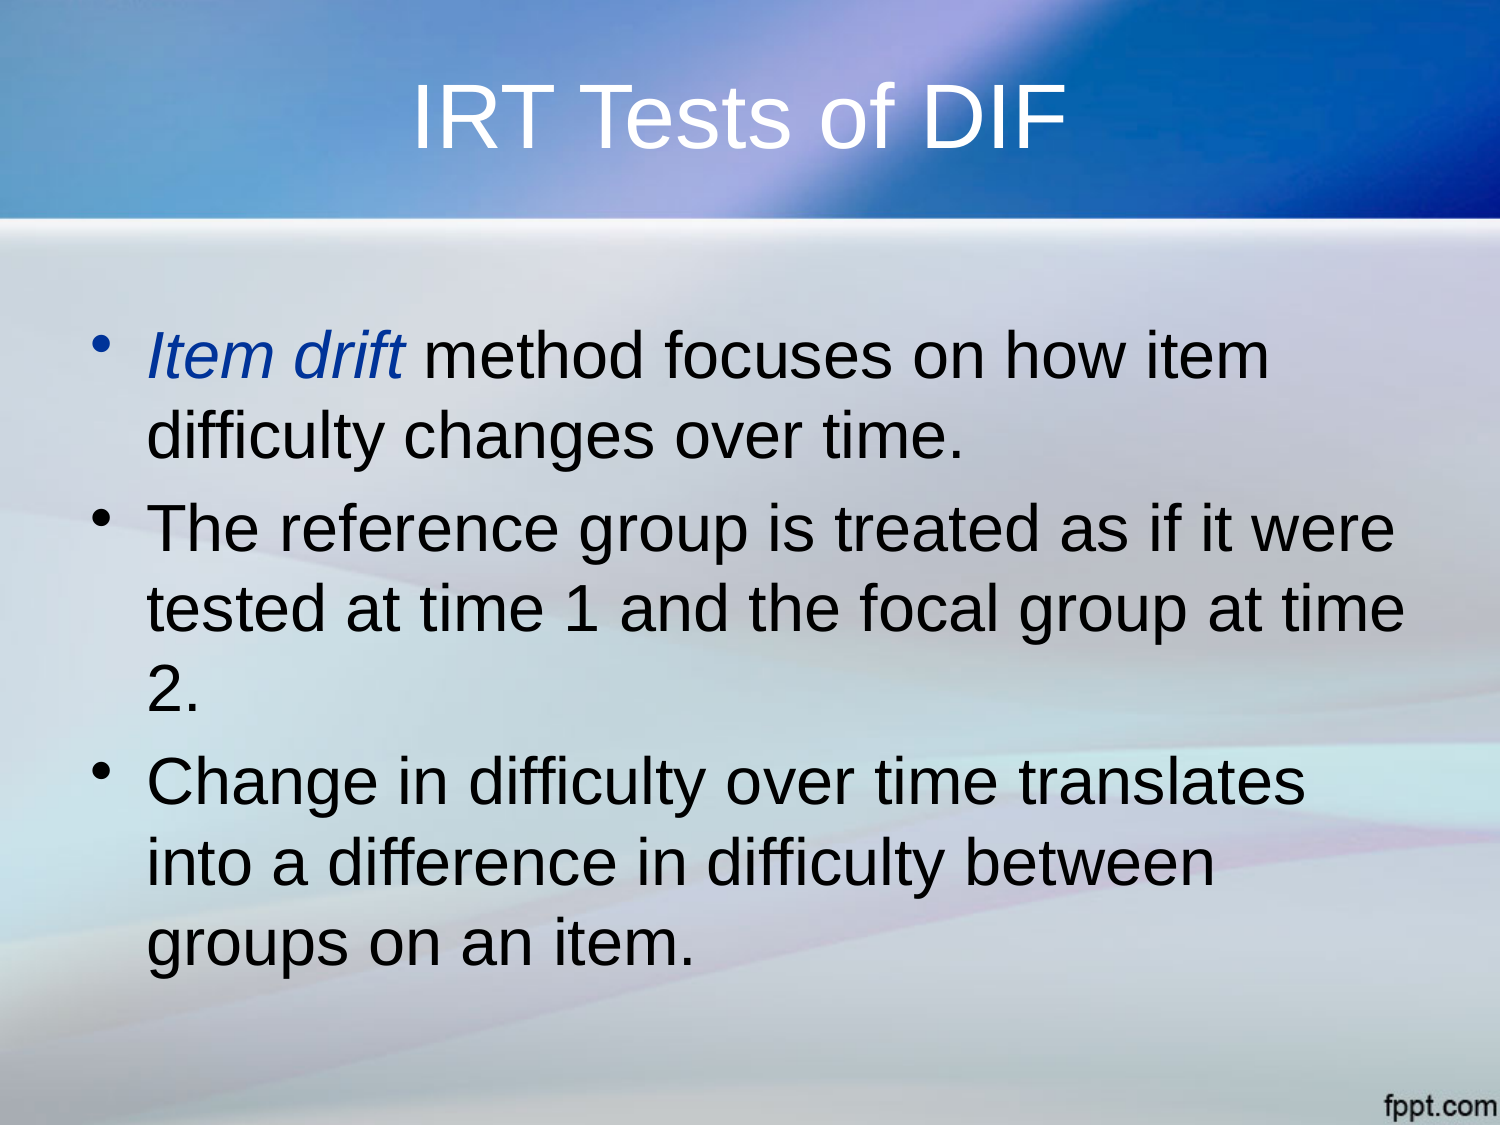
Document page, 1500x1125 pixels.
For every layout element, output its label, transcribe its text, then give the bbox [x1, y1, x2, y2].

title IRT Tests of DIF [64, 31, 1415, 192]
picture [0, 0, 1500, 1125]
list Item drift method focuses on how item difficulty changes over time. The reference group is treated as if it were tested at time 1 and the focal group at time 2. Change in difficulty over time translates into a difference in difficulty between groups on an item. [75, 304, 1425, 1047]
